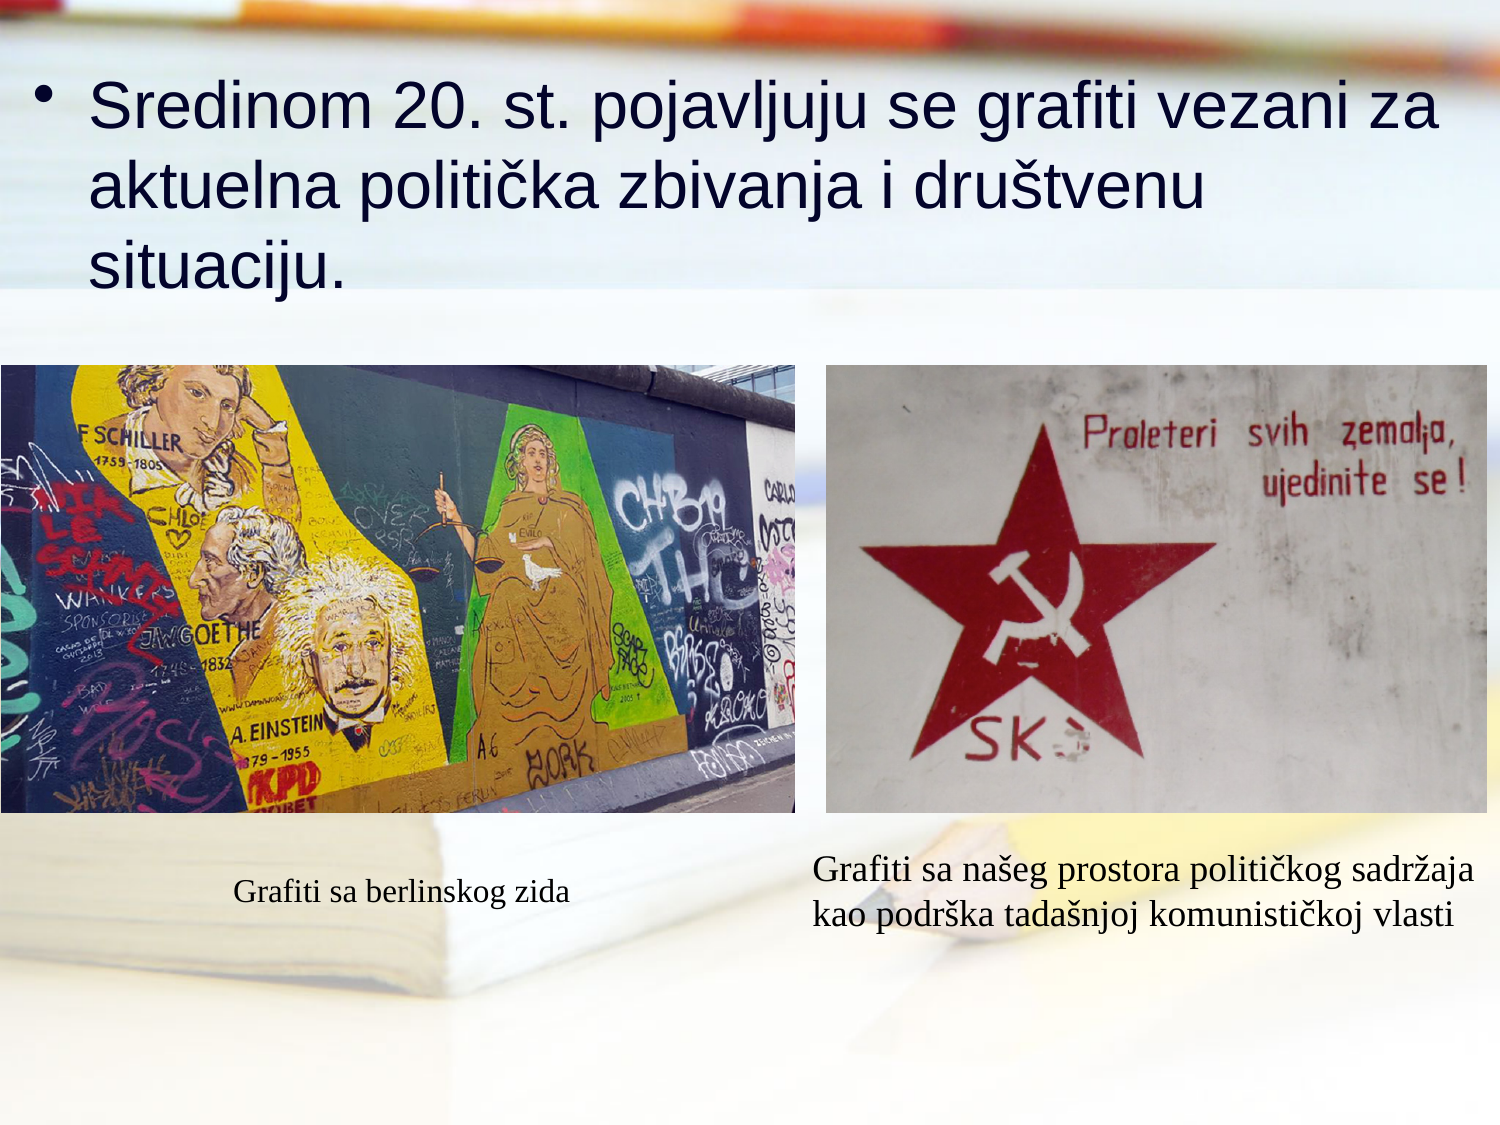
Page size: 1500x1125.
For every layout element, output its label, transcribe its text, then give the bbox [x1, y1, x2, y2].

picture [0, 0, 1500, 1125]
list Sredinom 20. st. pojavljuju se grafiti vezani za aktuelna politička zbivanja i društvenu situaciju. [17, 54, 1500, 1024]
text_box Grafiti sa berlinskog zida [218, 861, 668, 917]
picture [826, 365, 1487, 813]
text_box Grafiti sa našeg prostora političkog sadržaja kao podrška tadašnjoj komunističkoj vlasti [797, 836, 1500, 942]
